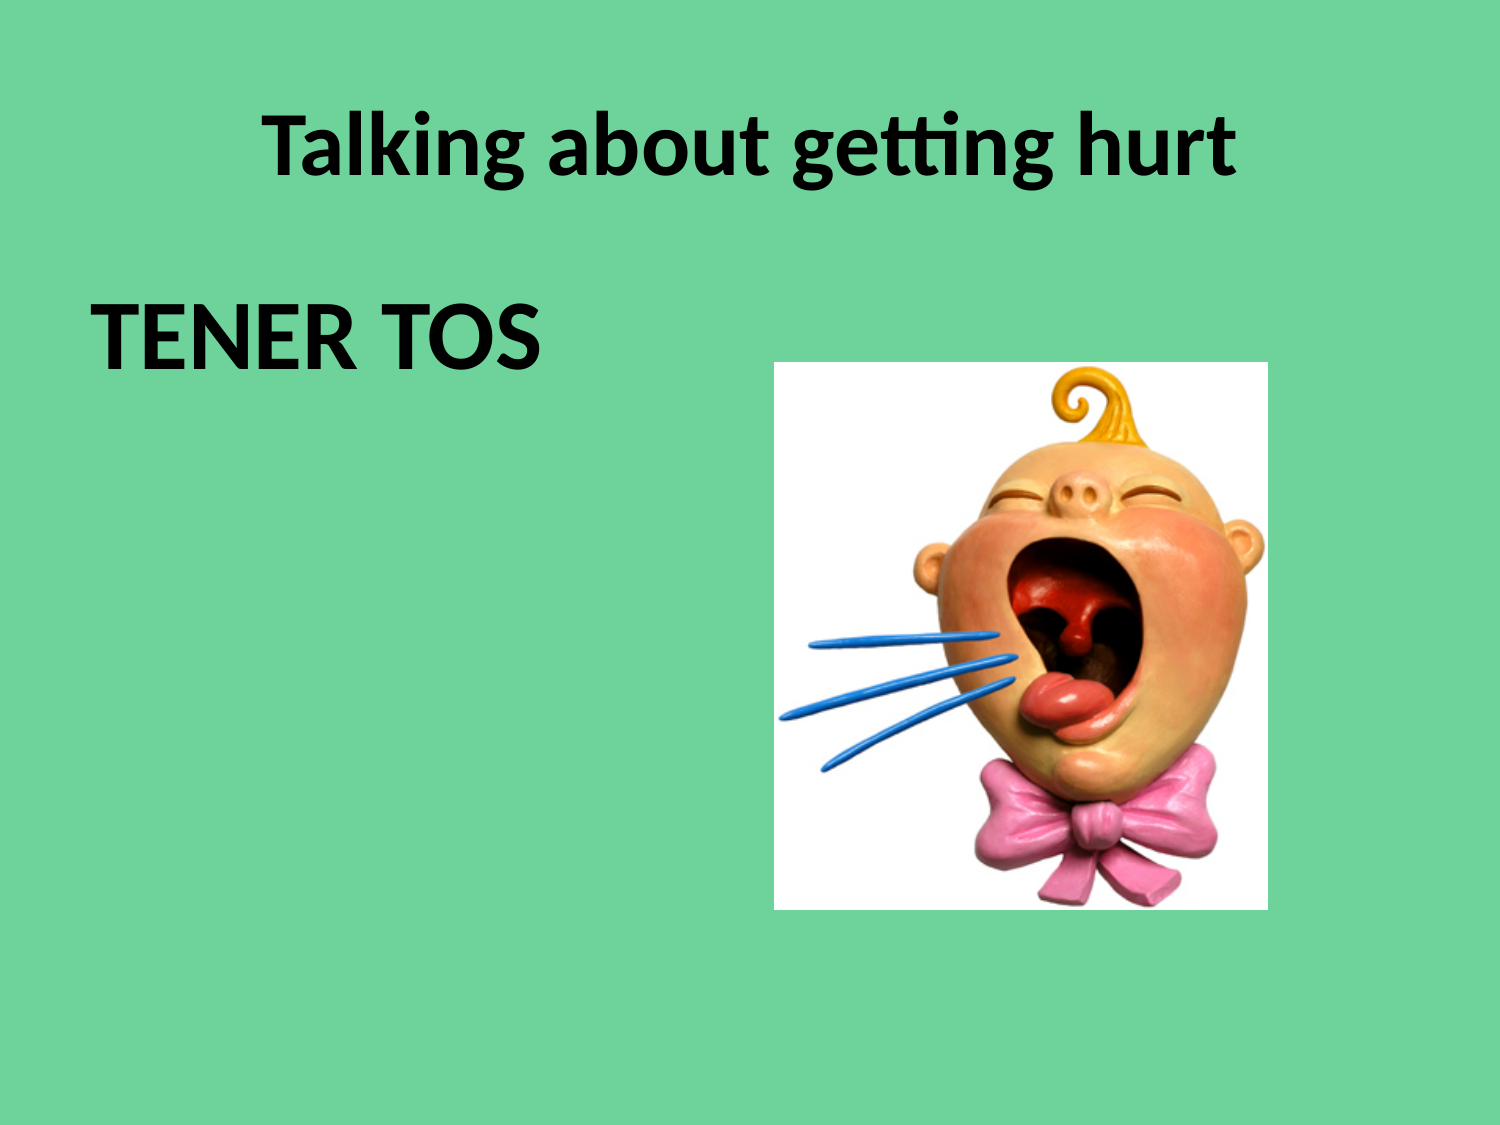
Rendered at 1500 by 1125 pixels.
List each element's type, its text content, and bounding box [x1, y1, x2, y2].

title Talking about getting hurt [75, 45, 1425, 233]
picture [774, 362, 1268, 910]
list TENER TOS [75, 262, 738, 1005]
